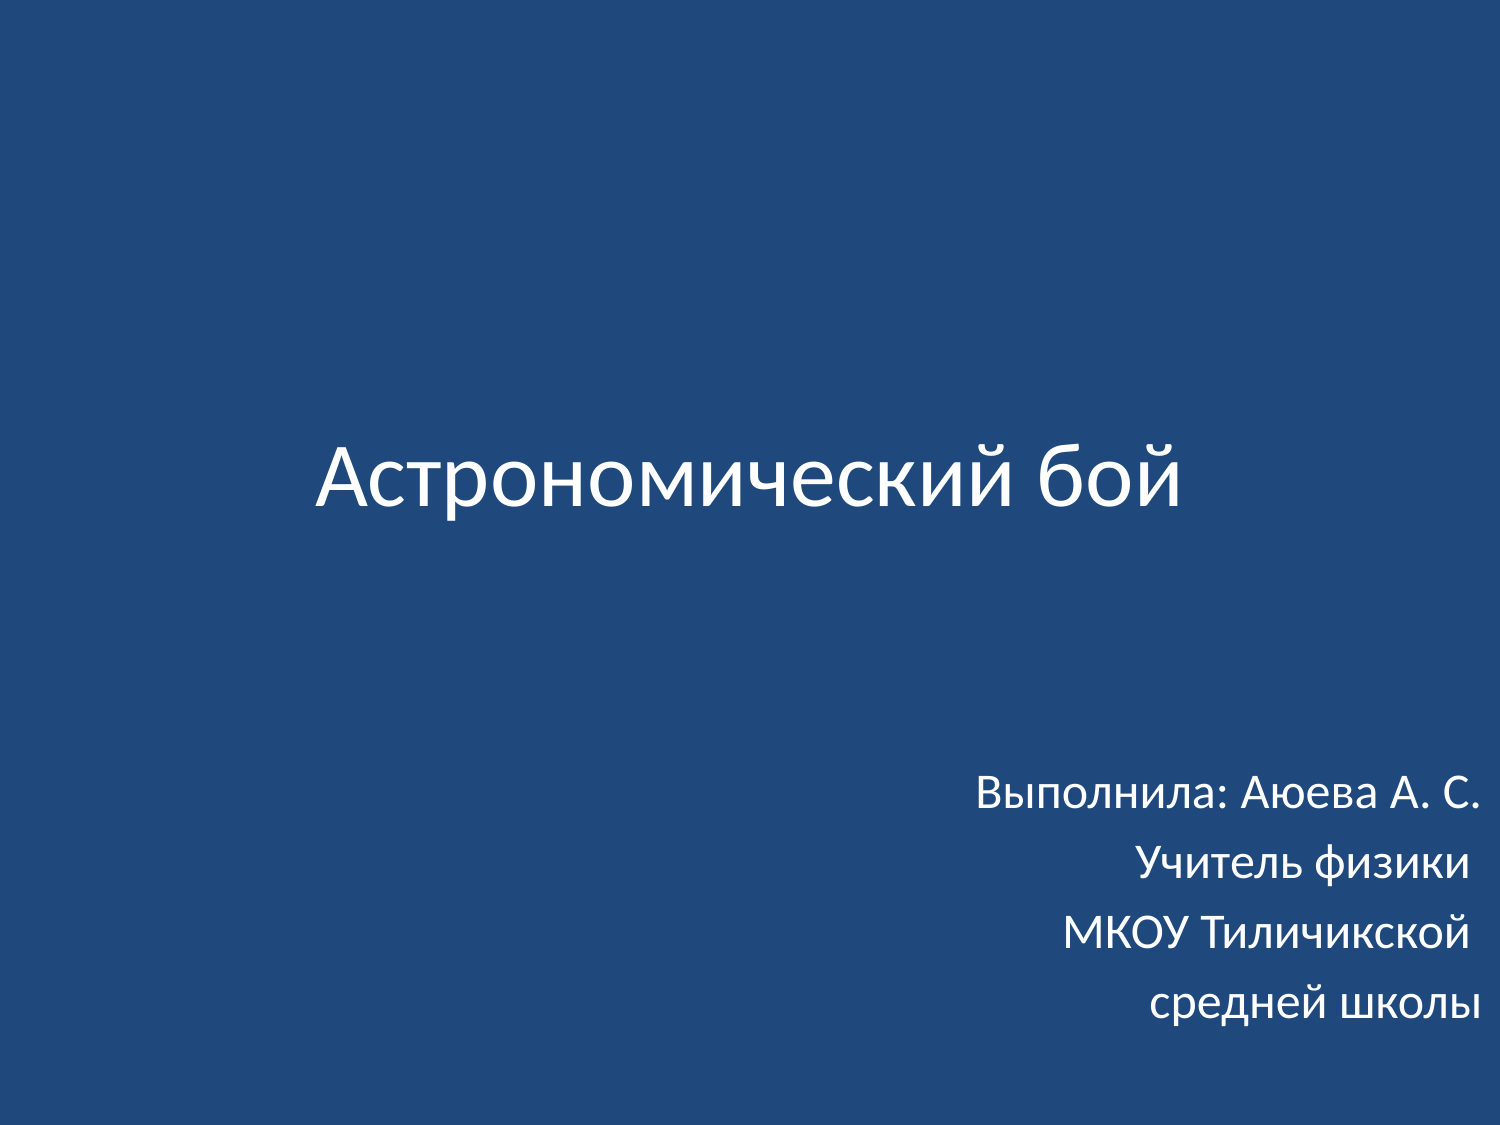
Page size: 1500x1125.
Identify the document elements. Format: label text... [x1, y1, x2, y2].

subtitle Выполнила: Аюева А. С. Учитель физики МКОУ Тиличикской средней школы [447, 751, 1498, 1039]
title Астрономический бой [112, 349, 1388, 591]
